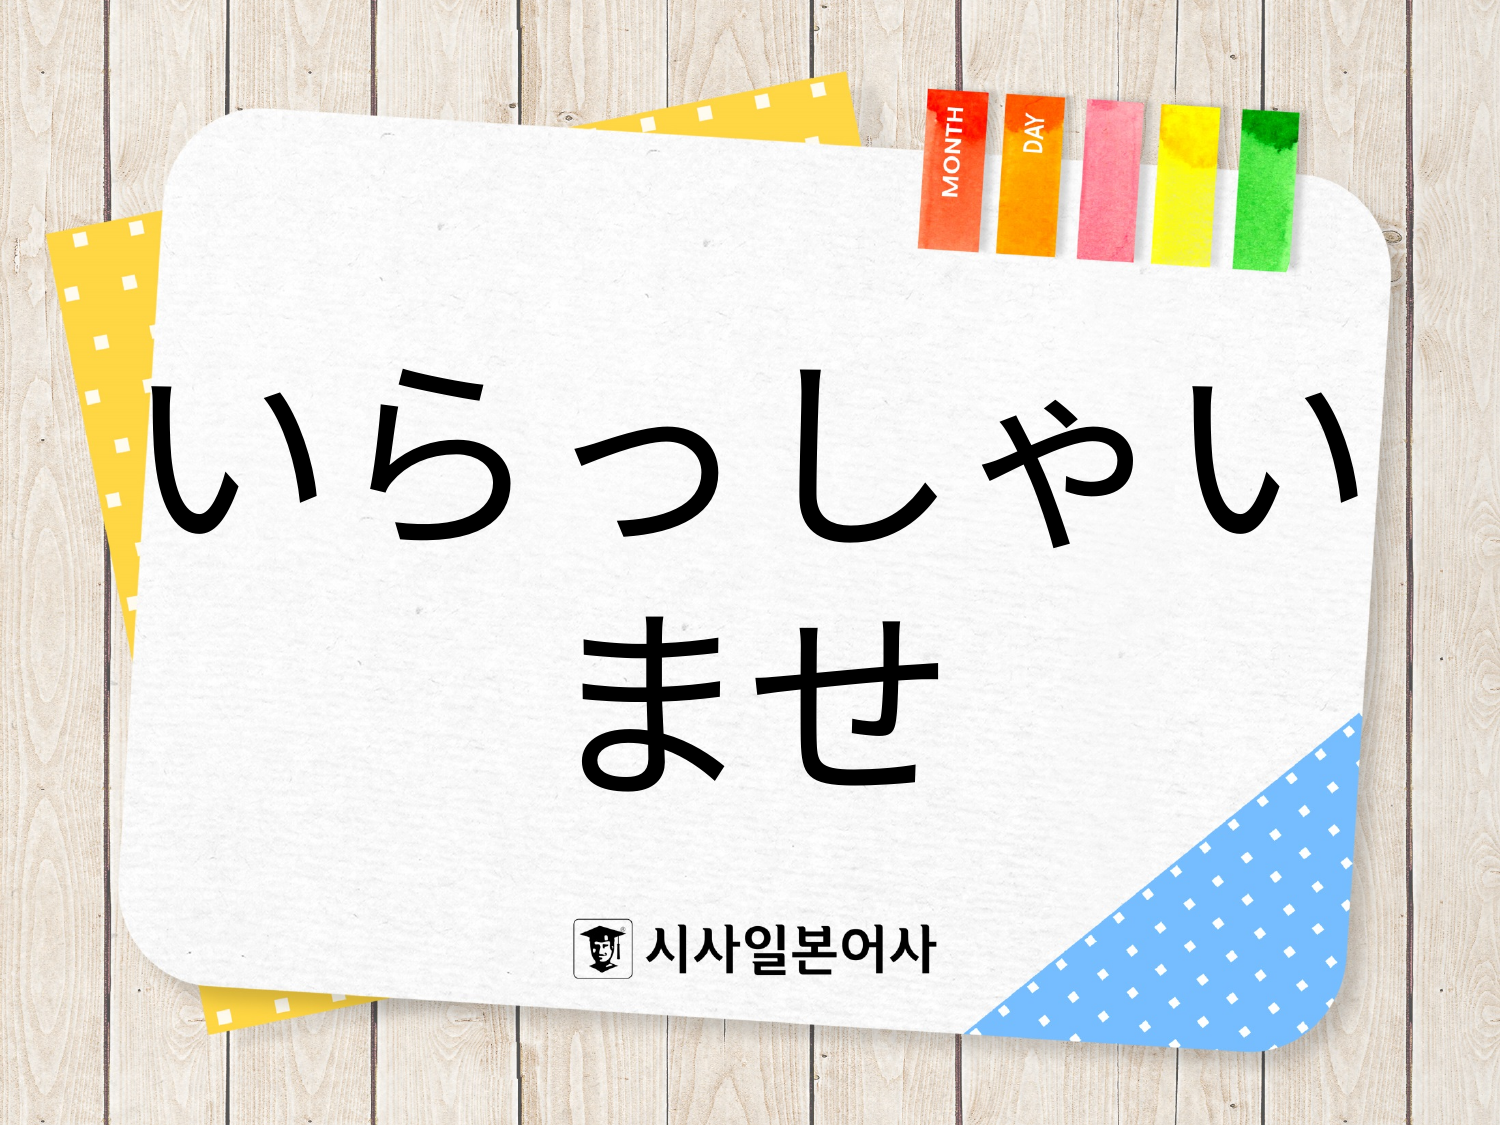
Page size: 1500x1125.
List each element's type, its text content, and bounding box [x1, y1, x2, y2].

title いらっしゃい ませ [75, 338, 1425, 811]
picture [0, 0, 1500, 1125]
